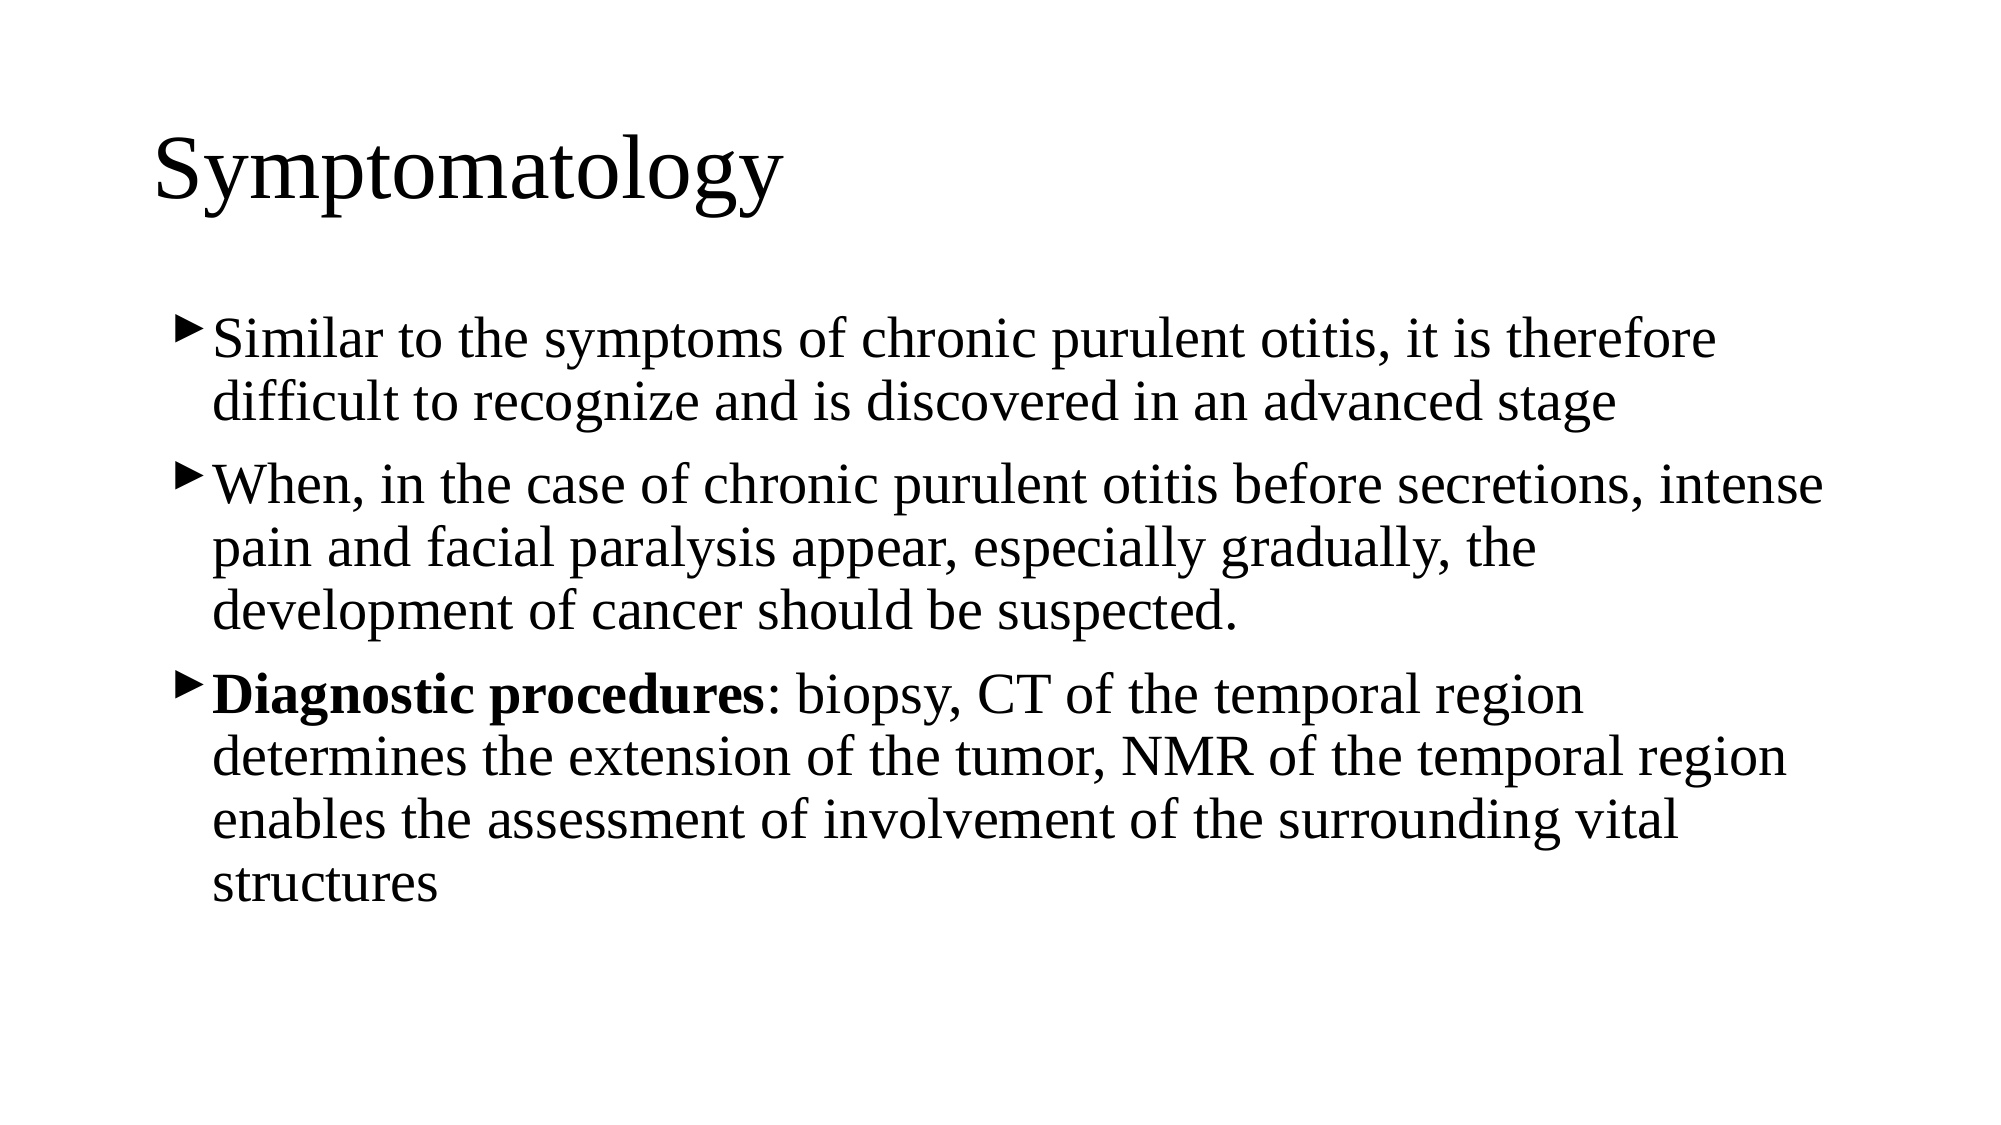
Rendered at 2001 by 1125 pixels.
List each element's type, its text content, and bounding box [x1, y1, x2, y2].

title Symptomatology [137, 59, 1863, 278]
list Similar to the symptoms of chronic purulent otitis, it is therefore difficult to recognize and is discovered in an advanced stage When, in the case of chronic purulent otitis before secretions, intense pain and facial paralysis appear, especially gradually, the development of cancer should be suspected. Diagnostic procedures: biopsy, CT of the temporal region determines the extension of the tumor, NMR of the temporal region enables the assessment of involvement of the surrounding vital structures [137, 299, 1863, 1014]
